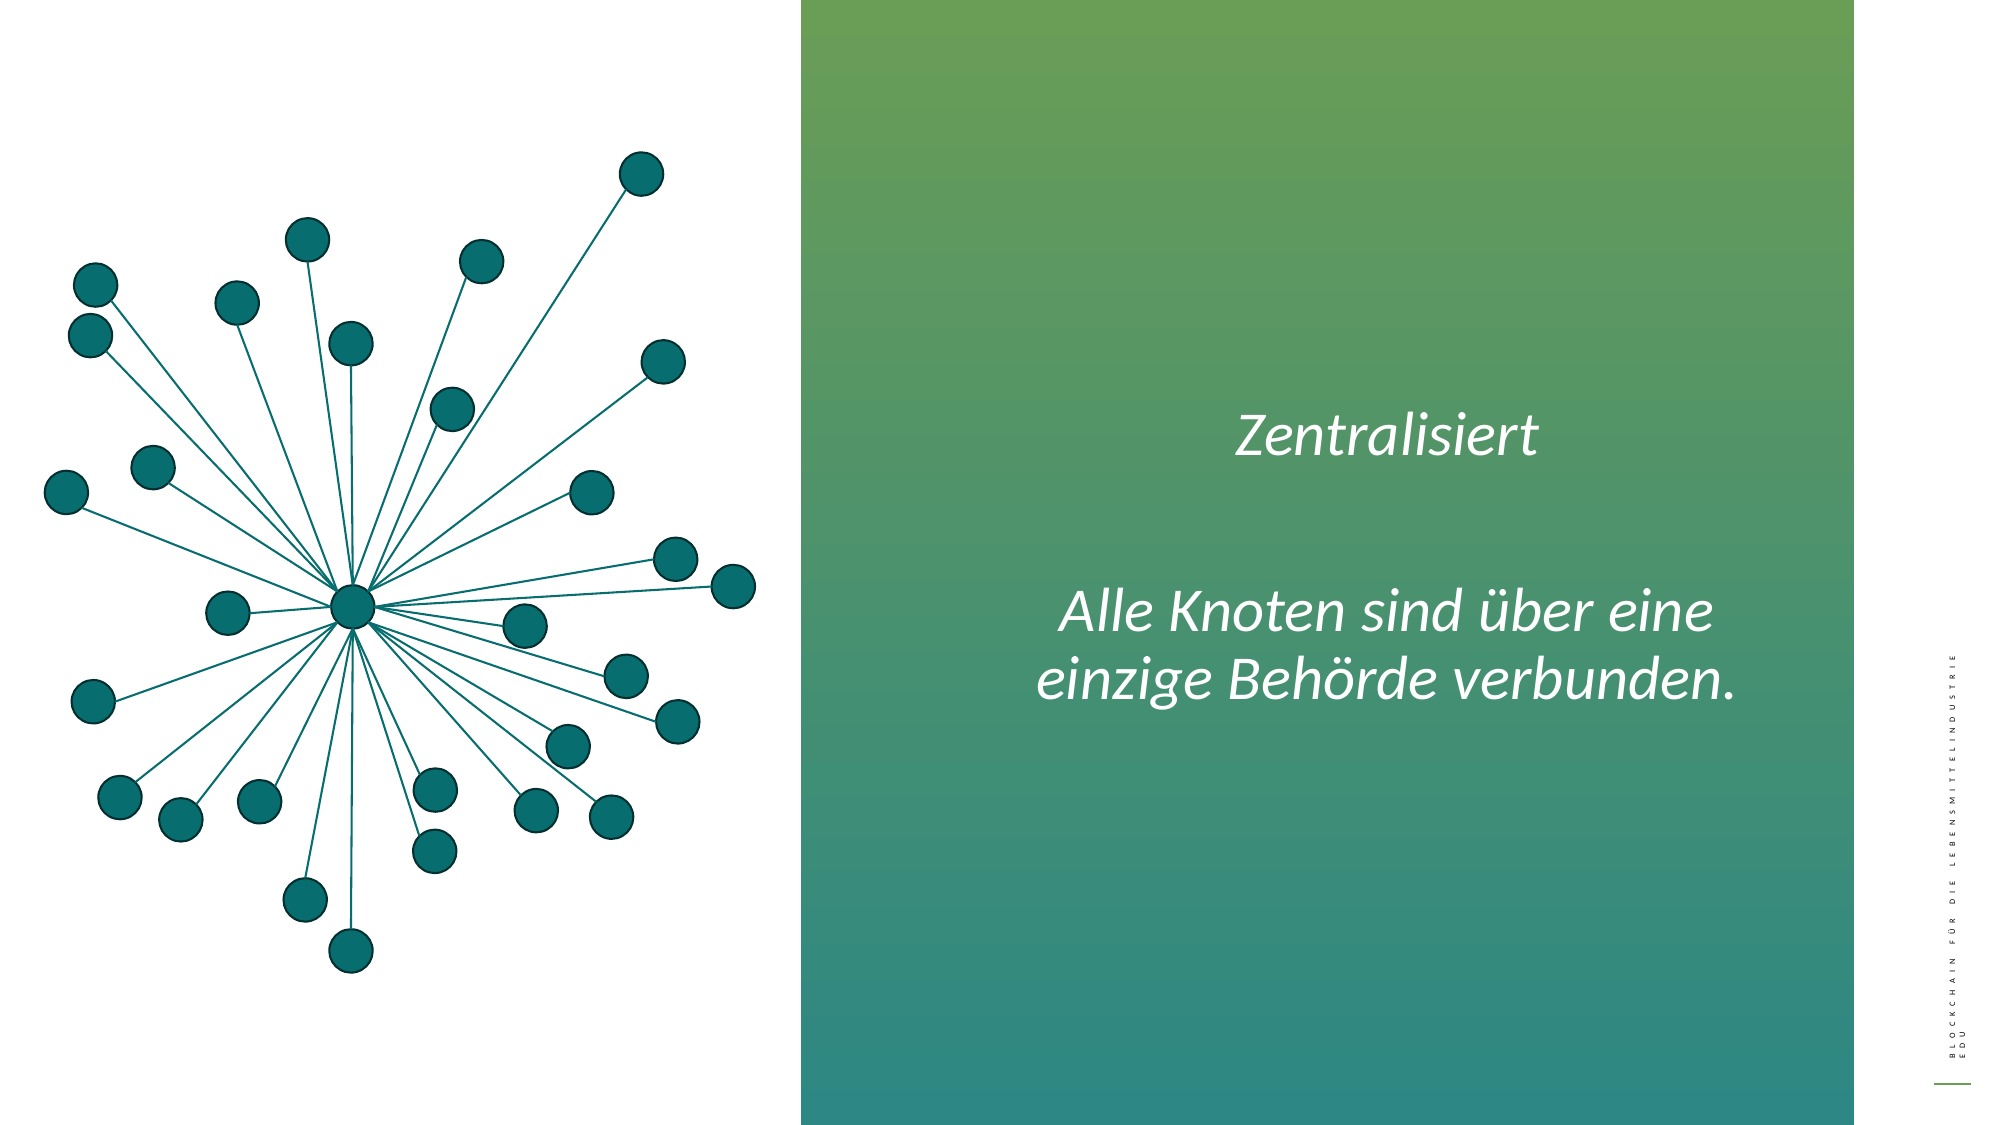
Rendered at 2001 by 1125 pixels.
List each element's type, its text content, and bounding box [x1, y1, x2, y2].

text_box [44, 152, 755, 973]
list Zentralisiert Alle Knoten sind über eine einzige Behörde verbunden. [999, 97, 1775, 1017]
